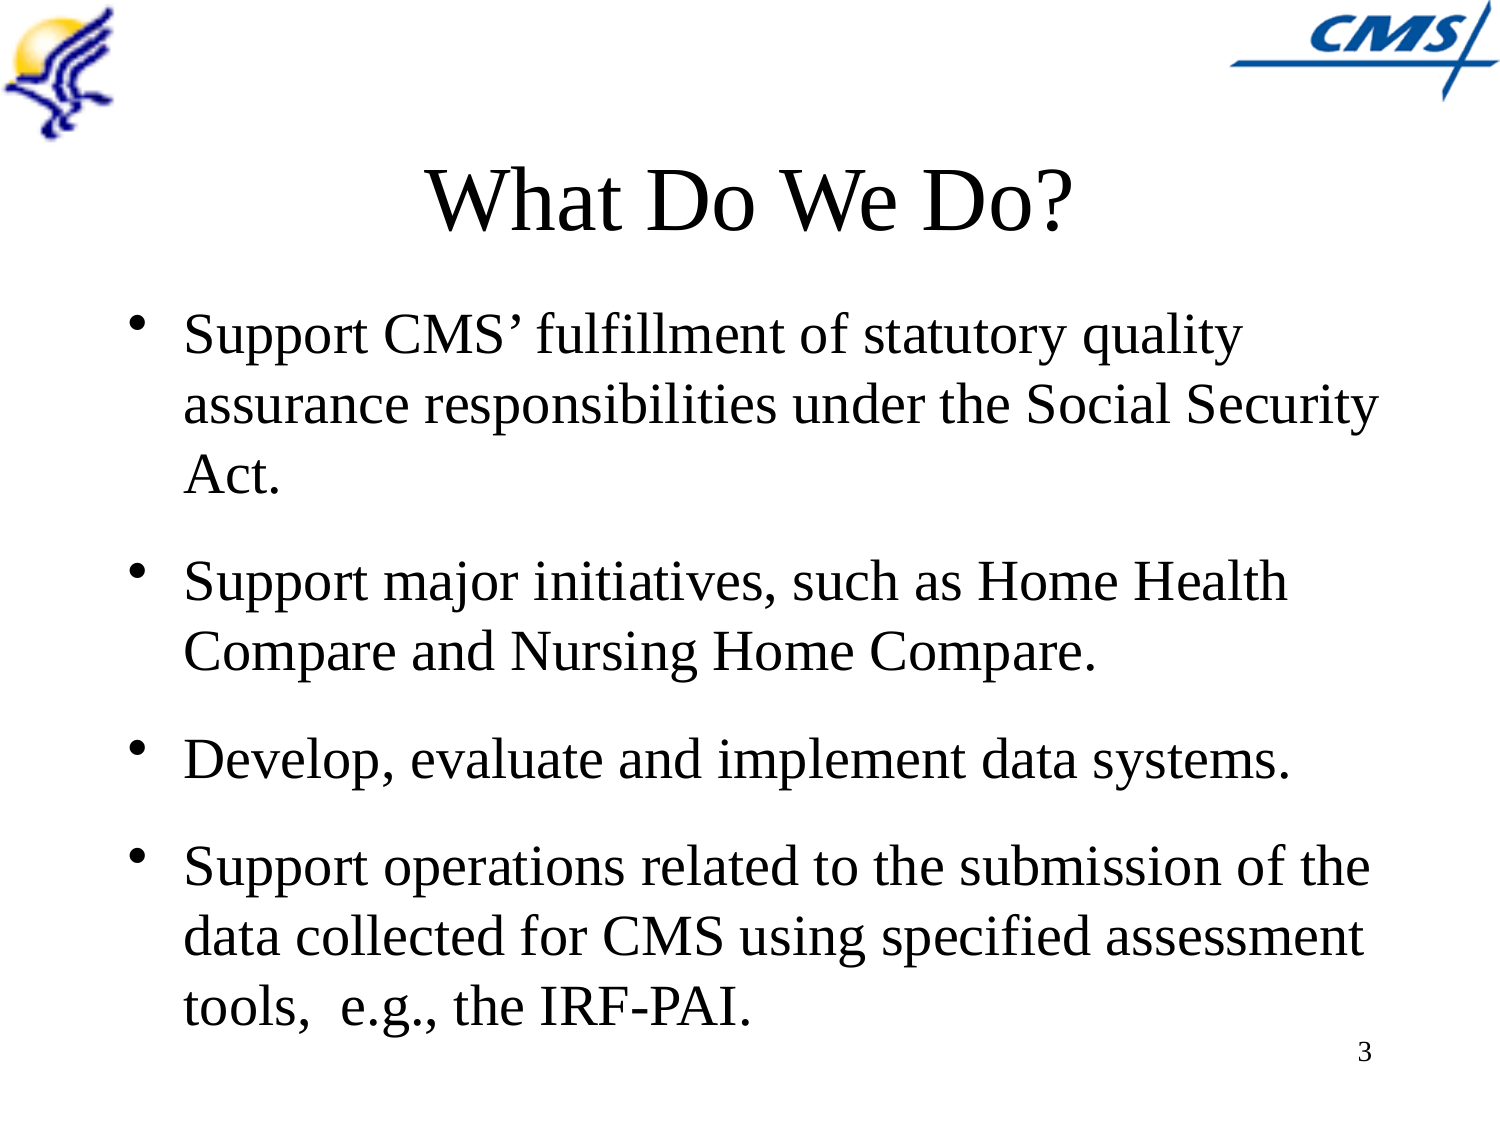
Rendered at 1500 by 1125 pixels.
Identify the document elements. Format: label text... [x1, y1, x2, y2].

picture [1224, 0, 1500, 102]
picture [0, 0, 125, 150]
list Support CMS’ fulfillment of statutory quality assurance responsibilities under the Social Security Act. Support major initiatives, such as Home Health Compare and Nursing Home Compare. Develop, evaluate and implement data systems. Support operations related to the submission of the data collected for CMS using specified assessment tools, e.g., the IRF-PAI. [112, 287, 1451, 1038]
slide_number 3 [1074, 1024, 1388, 1101]
title What Do We Do? [112, 99, 1388, 287]
